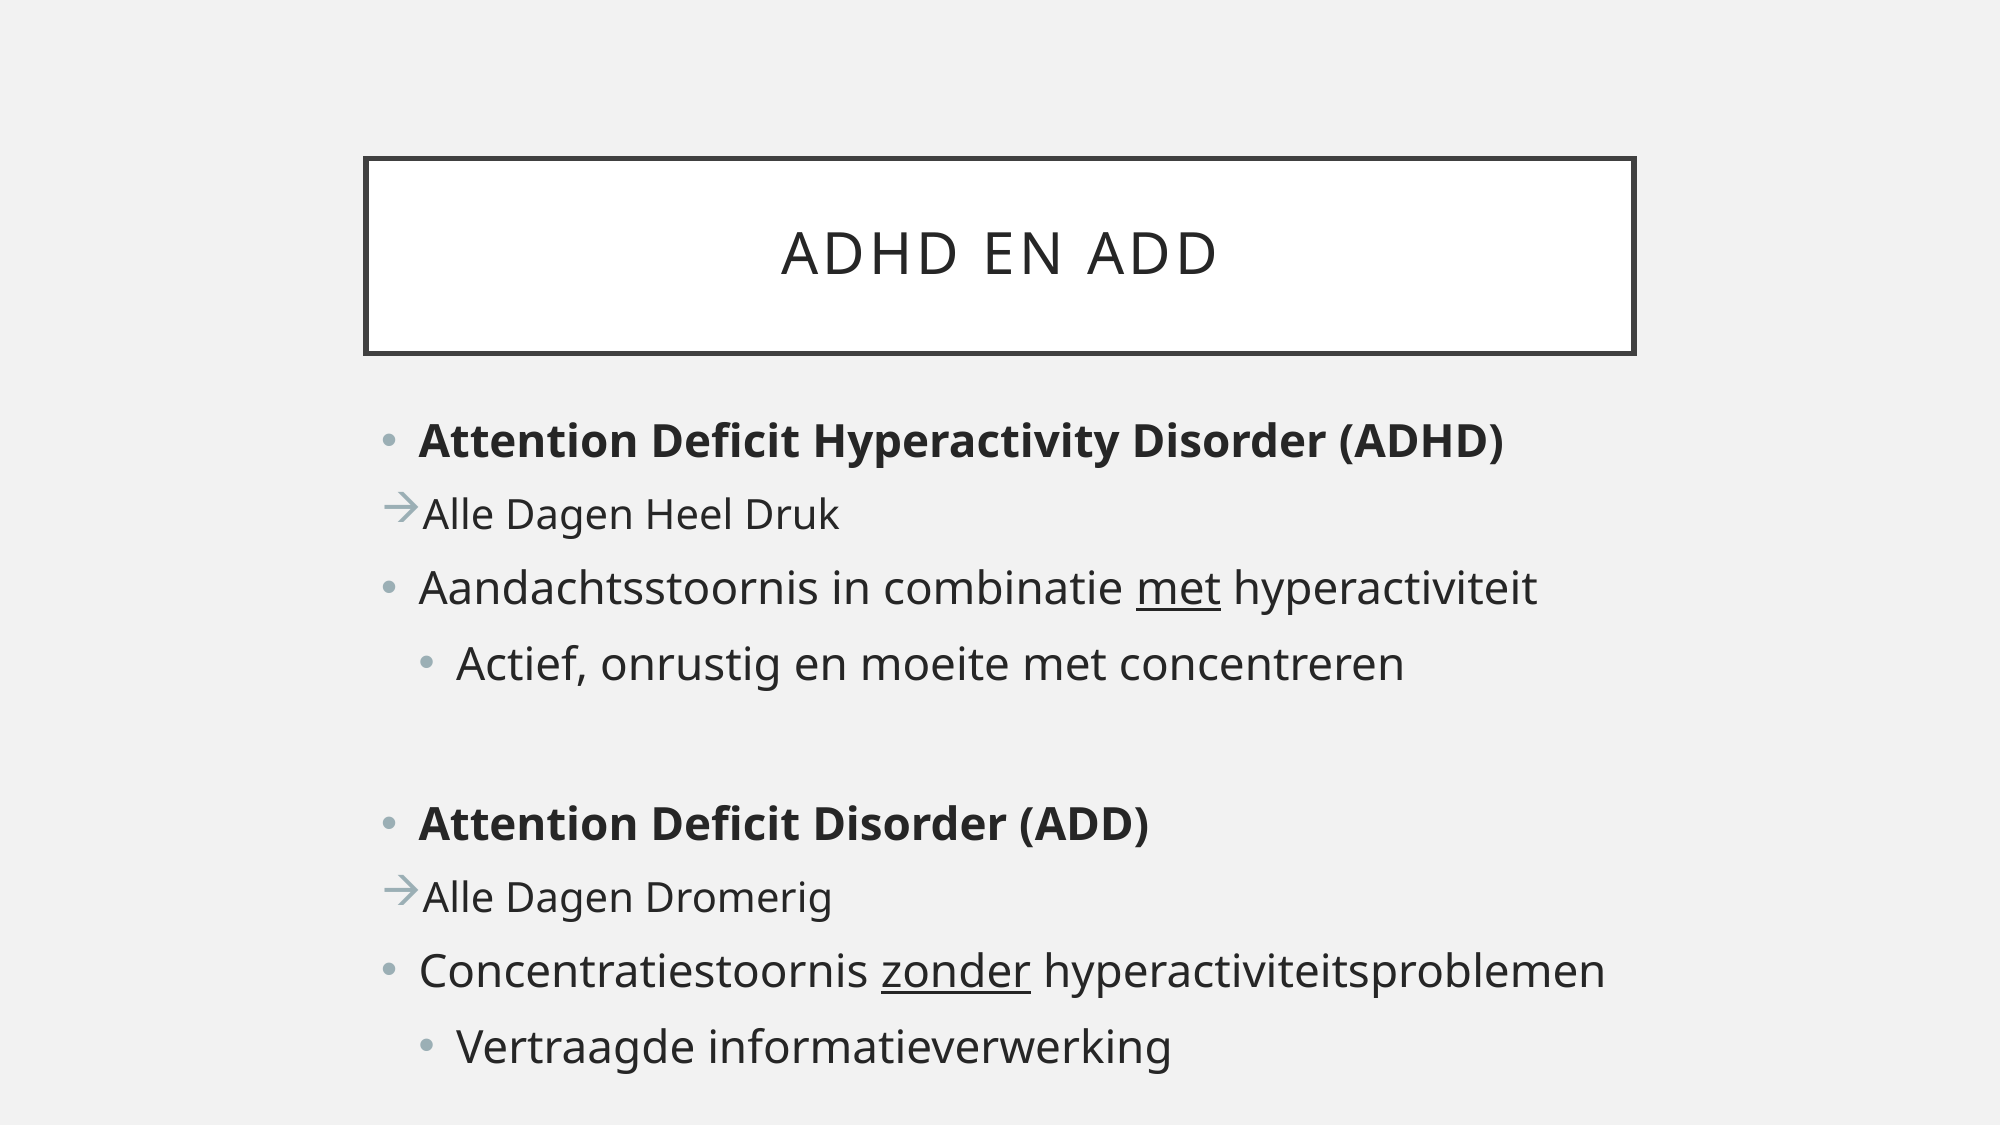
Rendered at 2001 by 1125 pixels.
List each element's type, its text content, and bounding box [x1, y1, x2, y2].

list Attention Deficit Hyperactivity Disorder (ADHD) Alle Dagen Heel Druk Aandachtsstoornis in combinatie met hyperactiviteit Actief, onrustig en moeite met concentreren Attention Deficit Disorder (ADD) Alle Dagen Dromerig Concentratiestoornis zonder hyperactiviteitsproblemen Vertraagde informatieverwerking [366, 404, 1634, 1108]
title ADHD en ADD [363, 156, 1637, 356]
